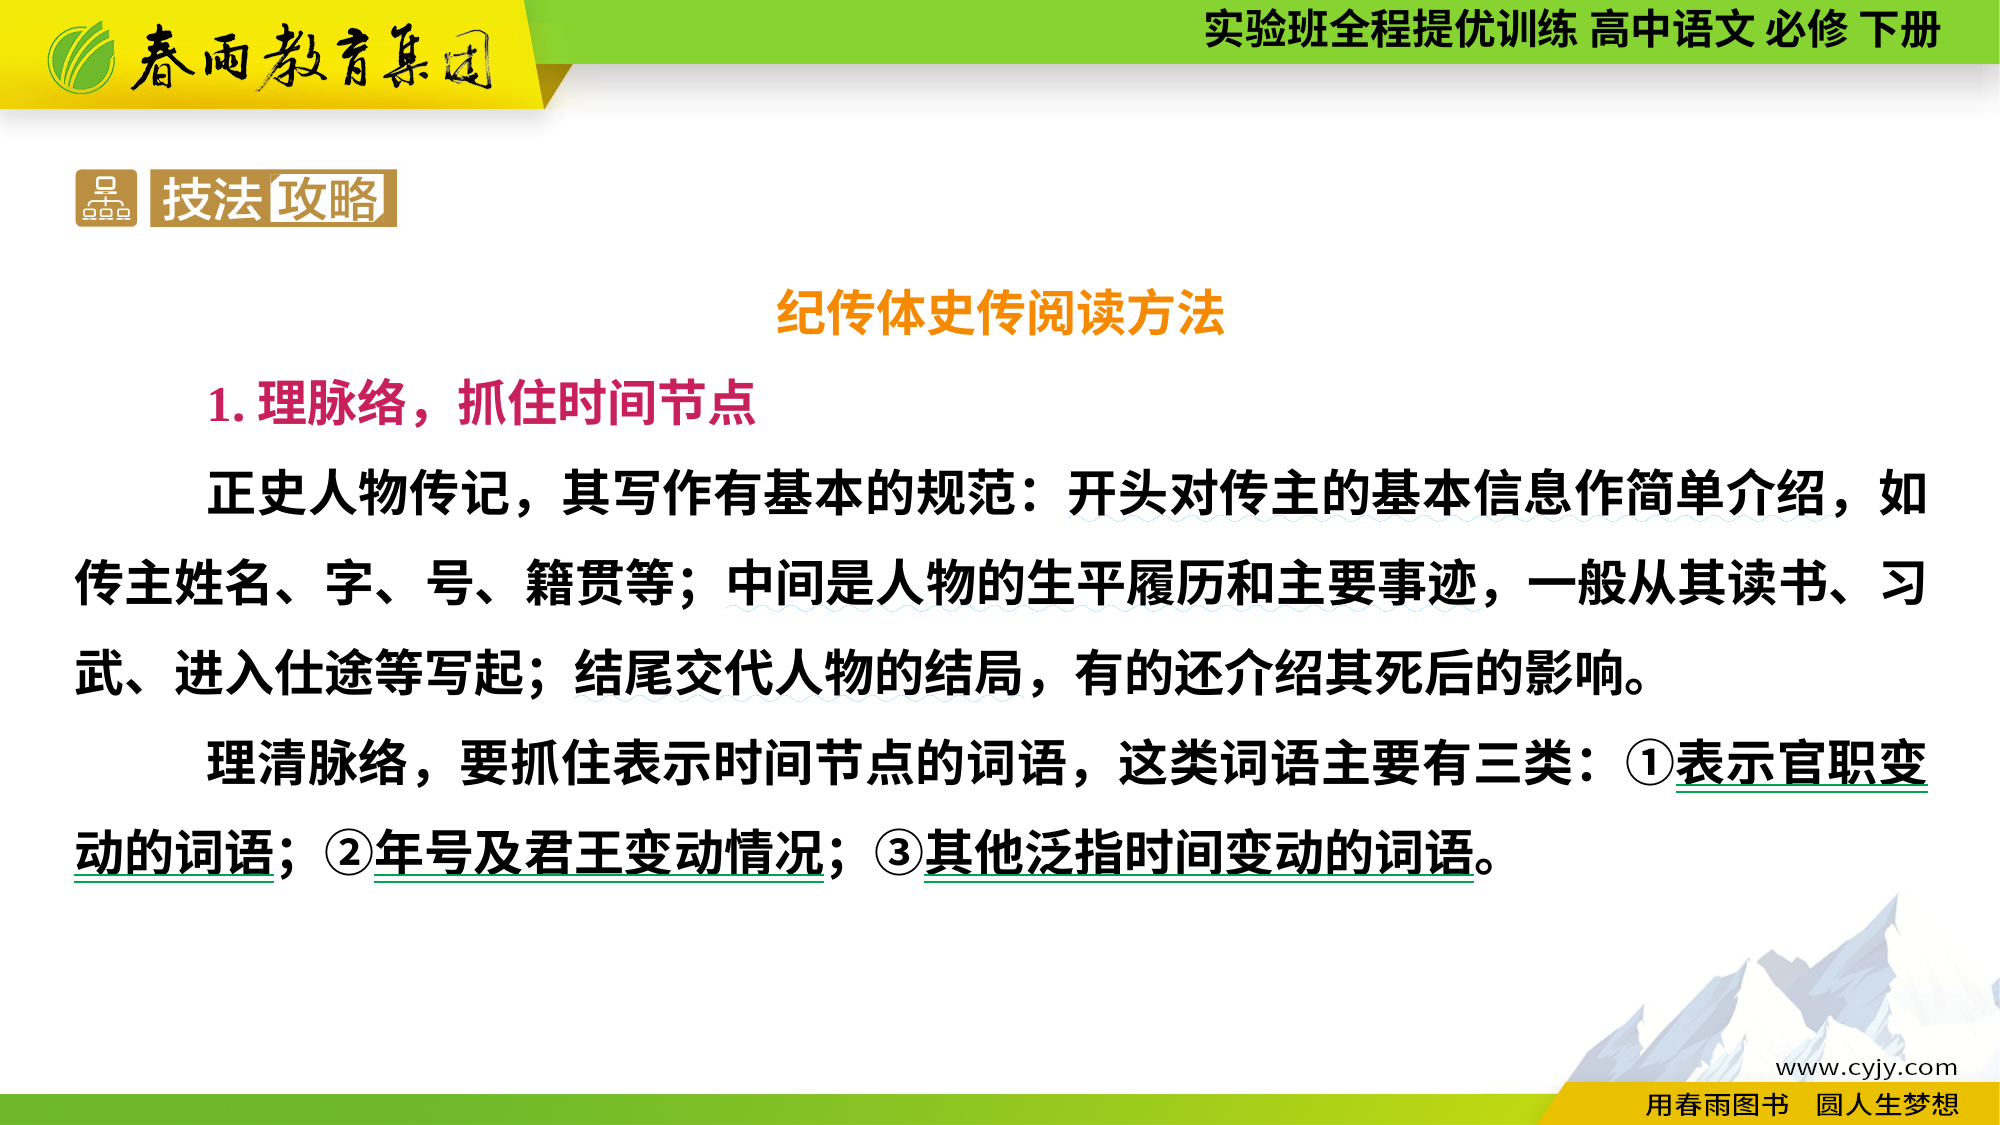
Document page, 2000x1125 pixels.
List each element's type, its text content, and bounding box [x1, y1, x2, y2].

picture [0, 0, 2000, 1125]
list 纪传体史传阅读方法 1.理脉络，抓住时间节点 正史人物传记，其写作有基本的规范：开头对传主的基本信息作简单介绍，如传主姓名、字、号、籍贯等；中间是人物的生平履历和主要事迹，一般从其读书、习武、进入仕途等写起；结尾交代人物的结局，有的还介绍其死后的影响。 理清脉络，要抓住表示时间节点的词语，这类词语主要有三类：①表示官职变动的词语；②年号及君王变动情况；③其他泛指时间变动的词语。 [59, 243, 1944, 895]
